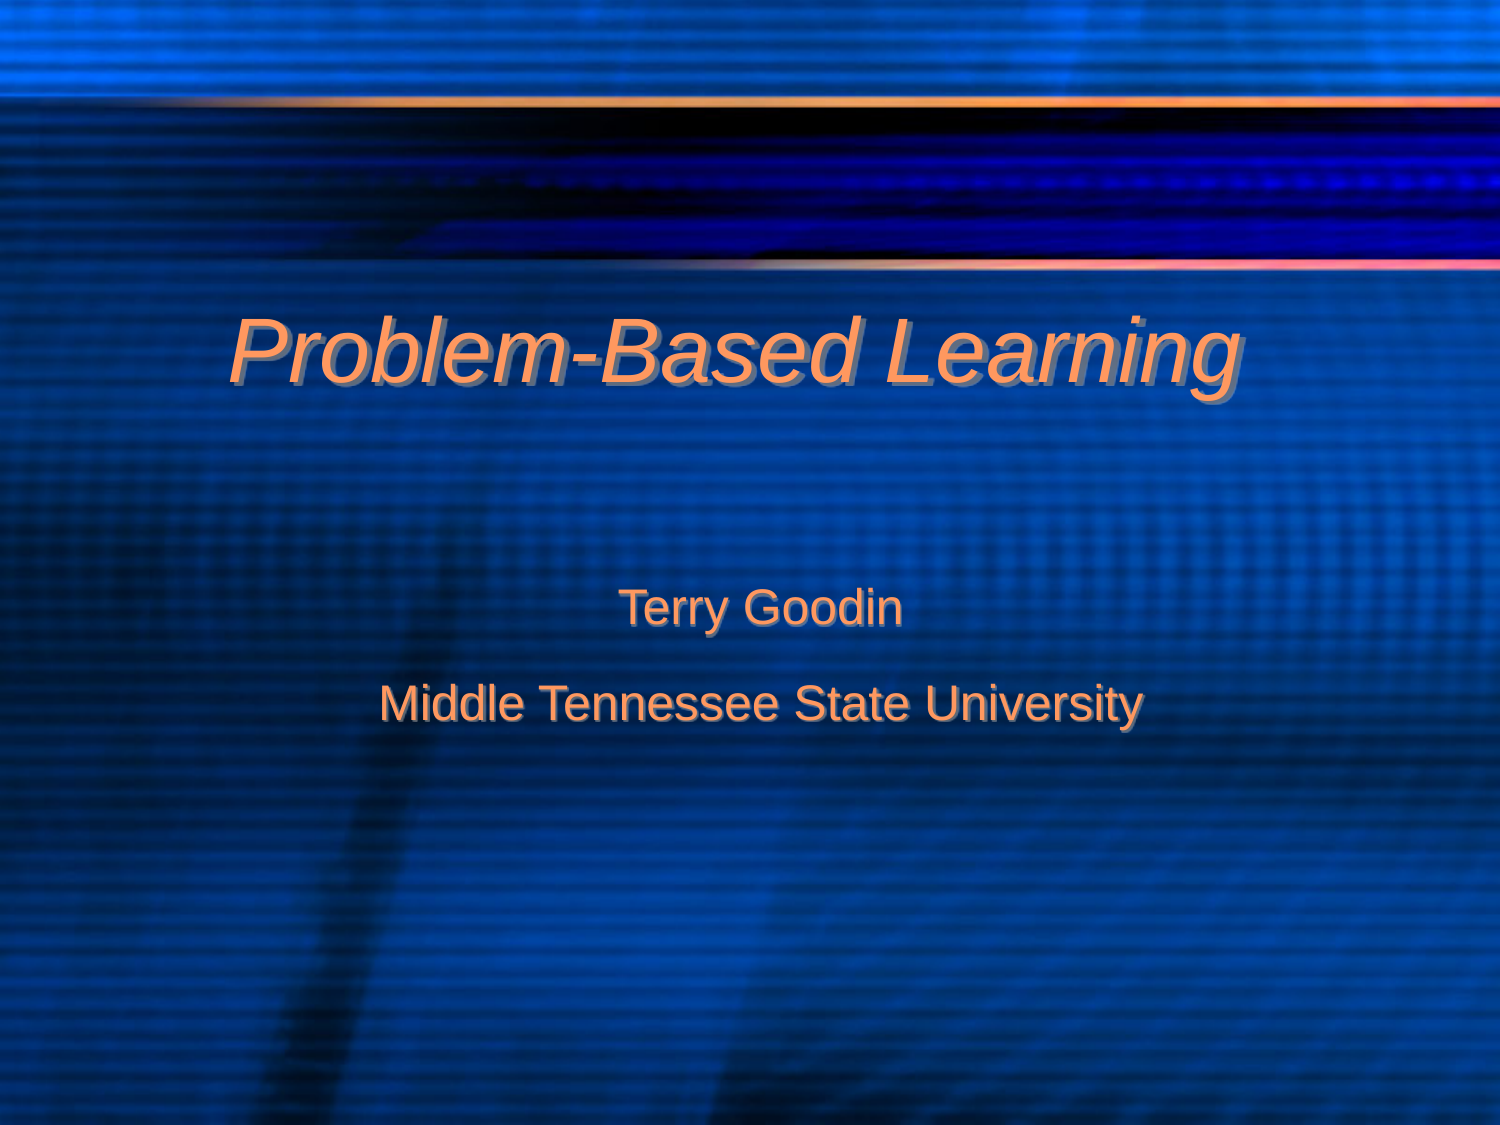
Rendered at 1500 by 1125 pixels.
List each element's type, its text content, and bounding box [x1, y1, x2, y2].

picture [0, 0, 1500, 1125]
title Problem-Based Learning [212, 174, 1376, 411]
subtitle Terry Goodin Middle Tennessee State University [224, 524, 1298, 747]
